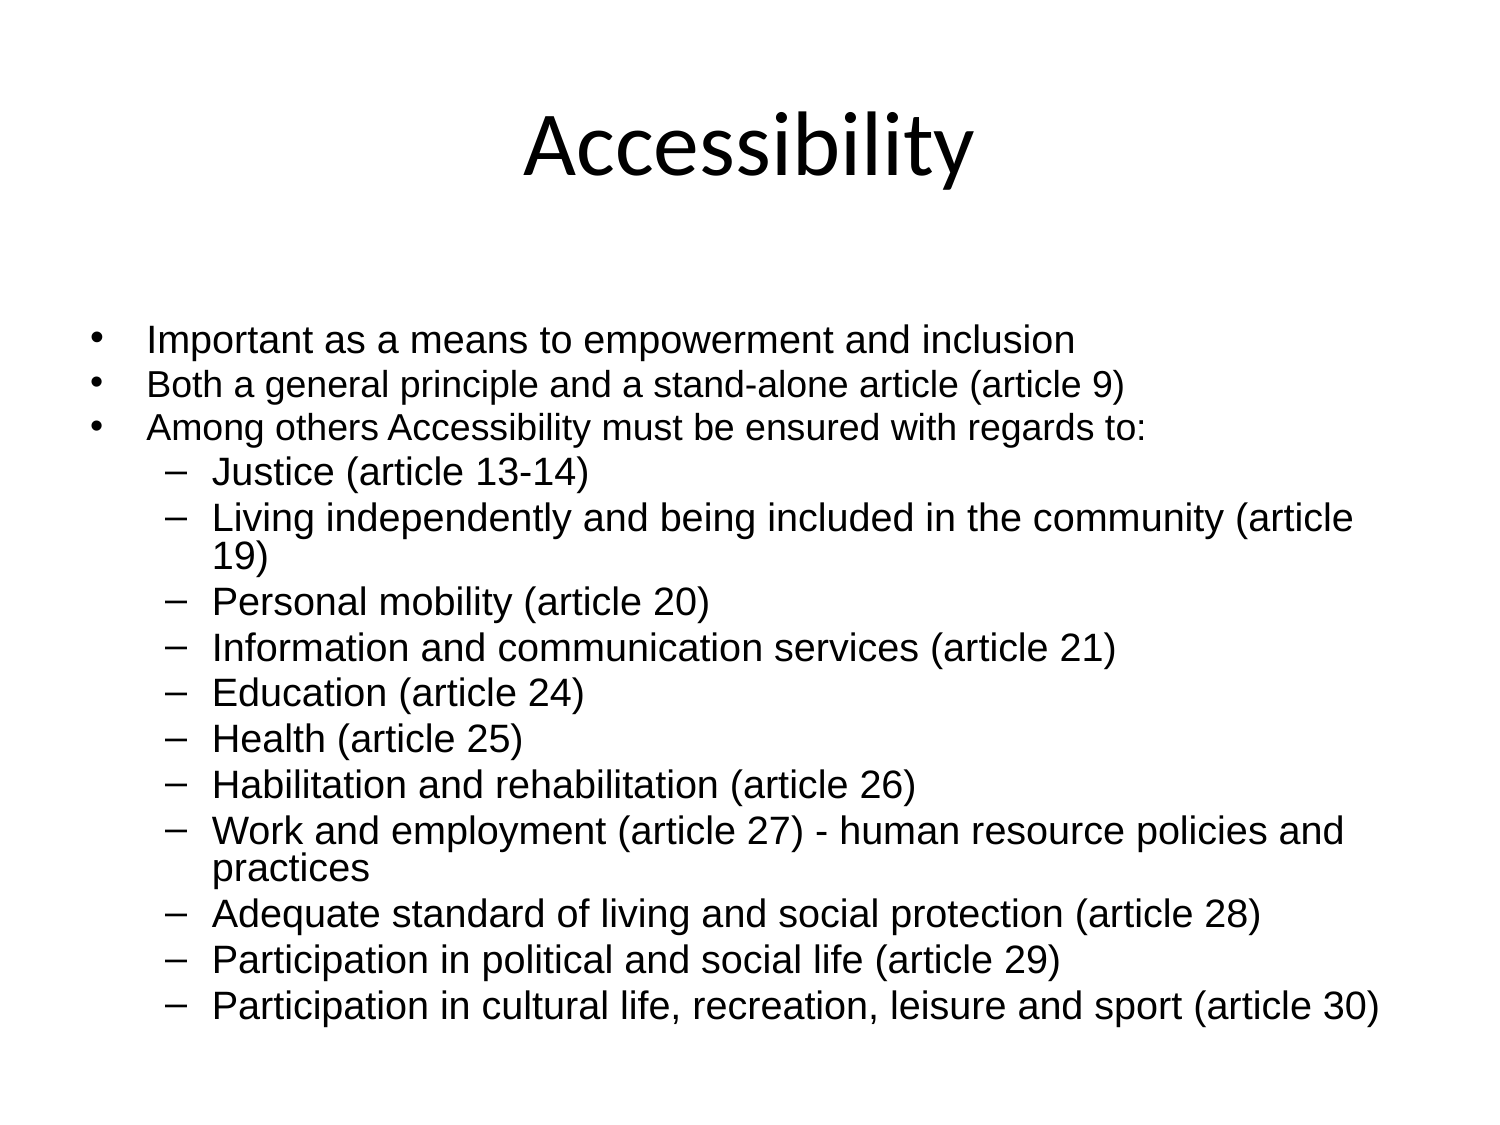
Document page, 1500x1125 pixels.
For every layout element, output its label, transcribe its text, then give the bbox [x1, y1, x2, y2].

list Important as a means to empowerment and inclusion Both a general principle and a stand-alone article (article 9) Among others Accessibility must be ensured with regards to: Justice (article 13-14) Living independently and being included in the community (article 19) Personal mobility (article 20) Information and communication services (article 21) Education (article 24) Health (article 25) Habilitation and rehabilitation (article 26) Work and employment (article 27) - human resource policies and practices Adequate standard of living and social protection (article 28) Participation in political and social life (article 29) Participation in cultural life, recreation, leisure and sport (article 30) [75, 262, 1425, 1063]
title Accessibility [75, 45, 1425, 233]
